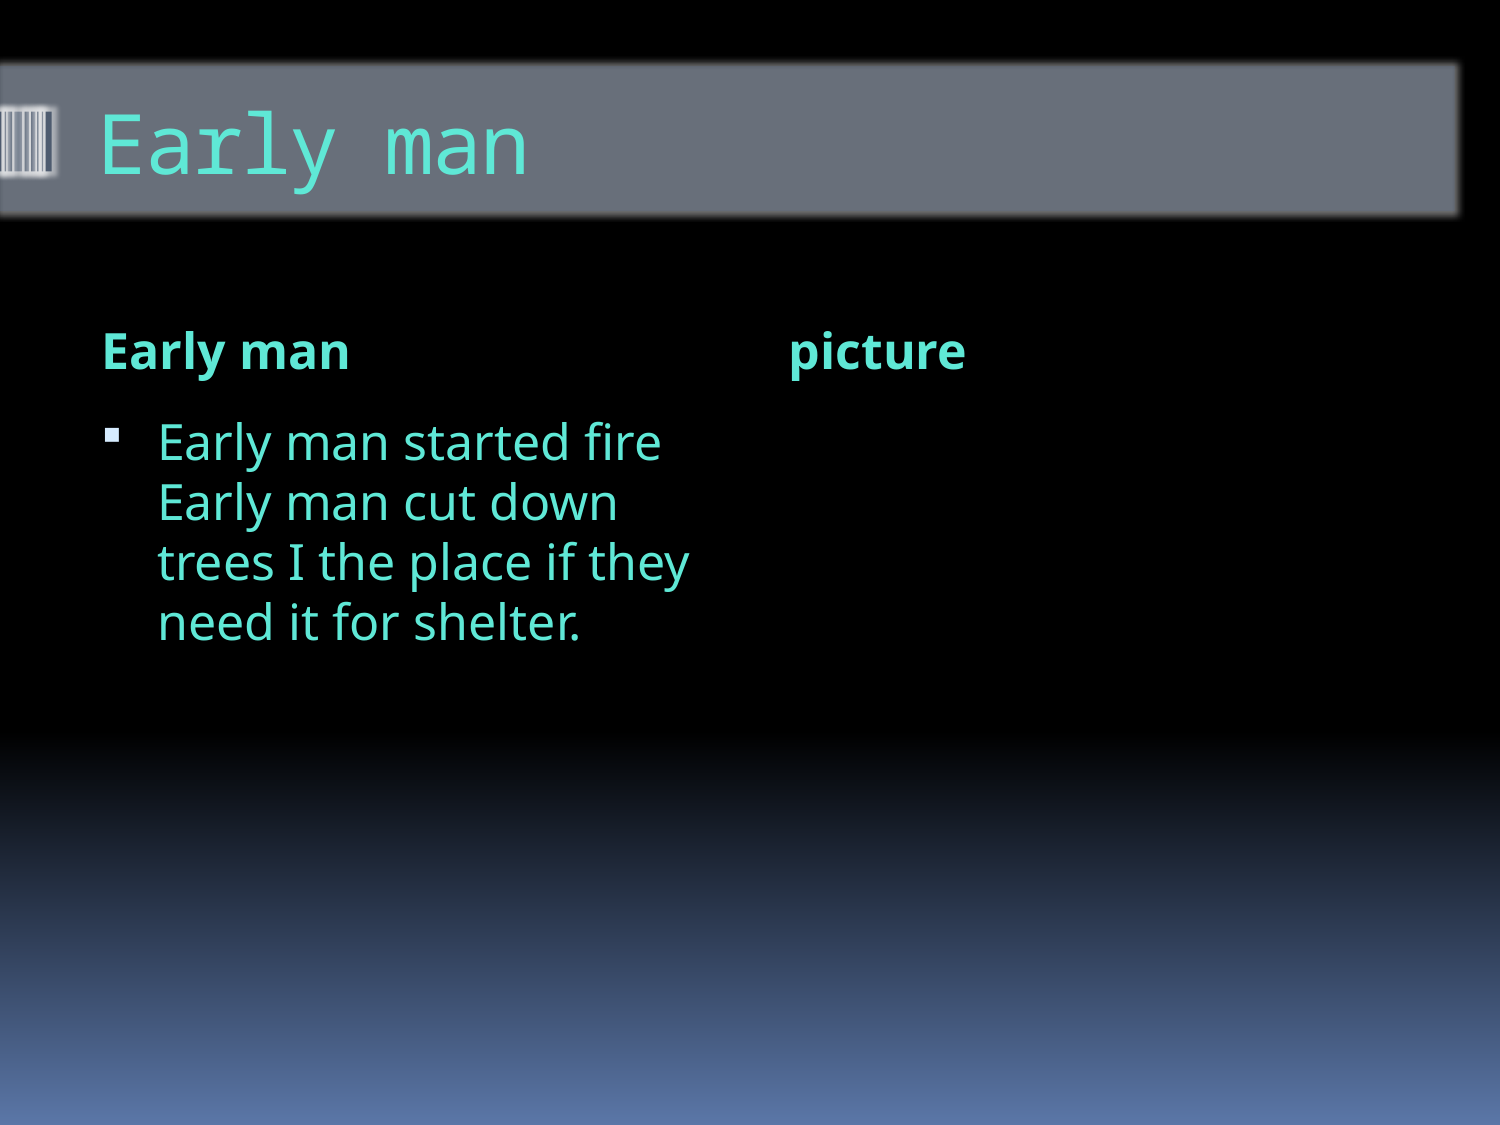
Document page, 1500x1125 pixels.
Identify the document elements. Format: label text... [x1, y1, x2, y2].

list Early man started fire Early man cut down trees I the place if they need it for shelter. [75, 403, 738, 1053]
title Early man [82, 83, 1358, 234]
list Early man [75, 296, 738, 402]
list picture [761, 296, 1425, 402]
